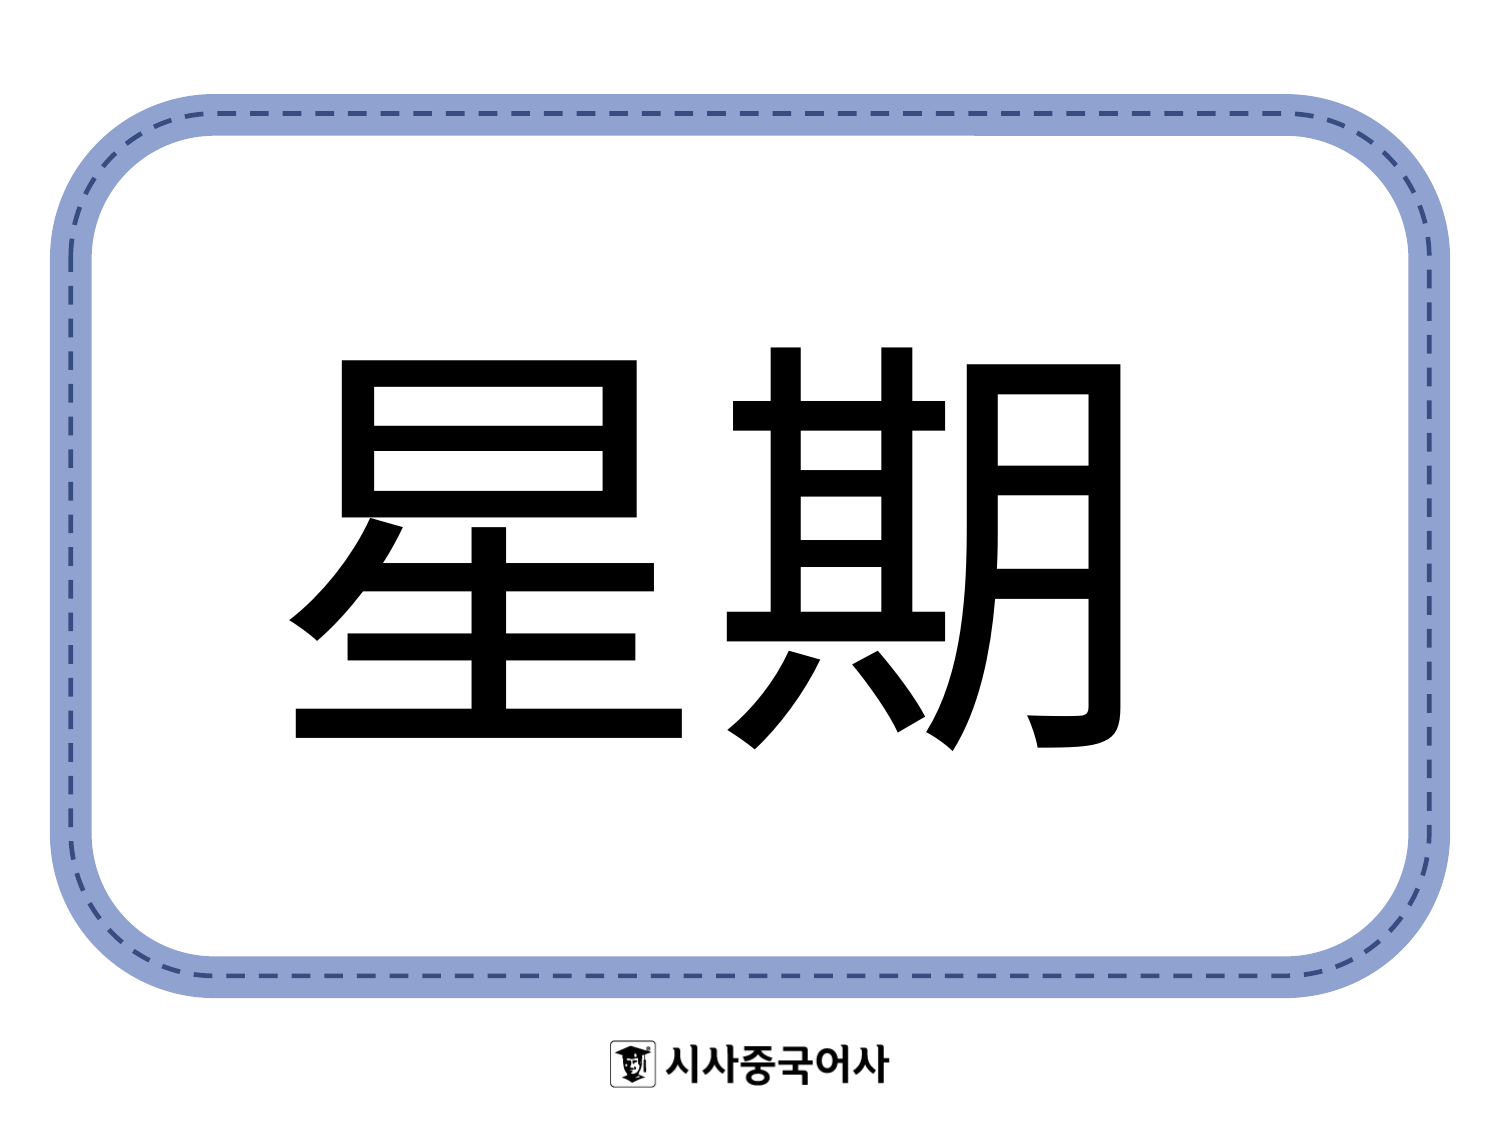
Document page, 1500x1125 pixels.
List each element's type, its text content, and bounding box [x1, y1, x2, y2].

text_box 星期 [145, 189, 1354, 853]
picture [602, 1034, 898, 1094]
